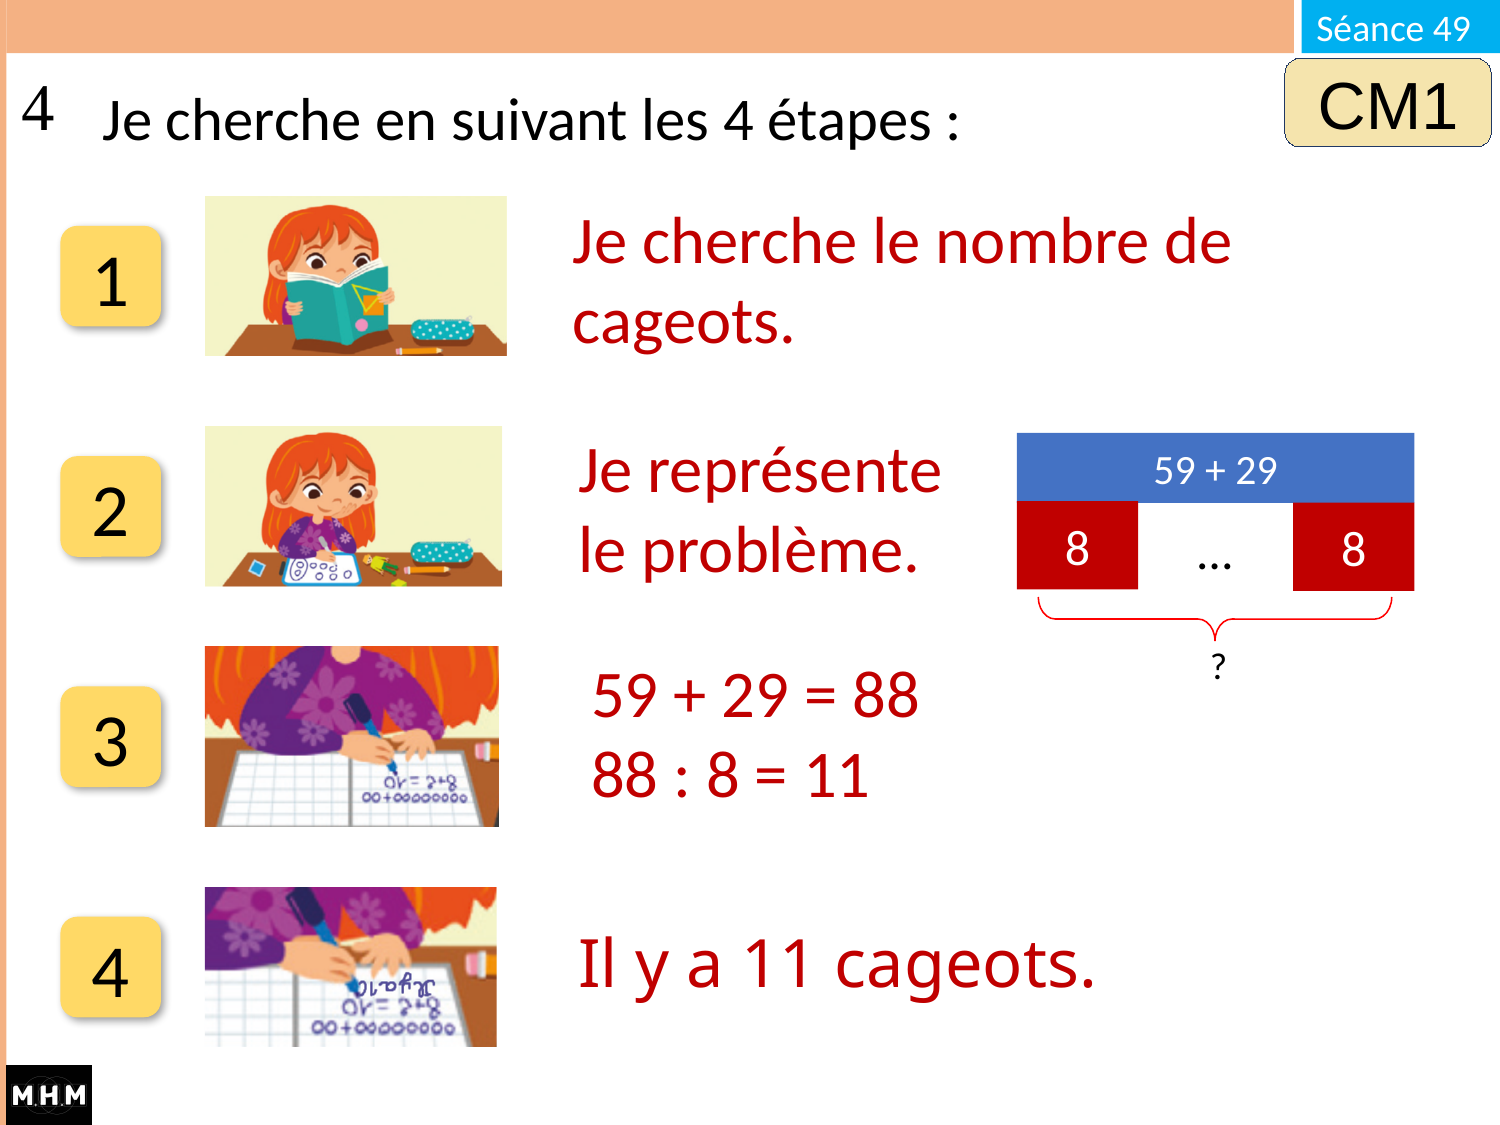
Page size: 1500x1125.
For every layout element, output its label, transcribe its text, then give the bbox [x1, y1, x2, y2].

text_box 59 + 29 [1015, 431, 1416, 505]
text_box 4 [58, 914, 164, 1020]
text_box Je représente le problème. [563, 418, 1415, 593]
picture [204, 196, 515, 357]
text_box Je cherche le nombre de cageots. [558, 189, 1458, 365]
text_box 59 + 29 = 88 88 : 8 = 11 [576, 643, 1334, 898]
text_box 2 [58, 454, 164, 559]
picture [204, 645, 500, 828]
picture [204, 426, 503, 587]
text_box CM1 [1284, 58, 1492, 147]
text_box 8 [1291, 501, 1416, 593]
text_box Il y a 11 cageots. [563, 913, 1415, 1009]
text_box 3 [58, 684, 164, 790]
text_box 8 [1015, 499, 1140, 592]
text_box [1037, 596, 1393, 634]
title Je cherche en suivant les 4 étapes : [88, 35, 1382, 161]
picture [6, 1065, 92, 1125]
picture [204, 887, 497, 1047]
text_box 1 [58, 223, 164, 329]
text_box ? [1043, 634, 1394, 694]
text_box … [1152, 503, 1278, 596]
